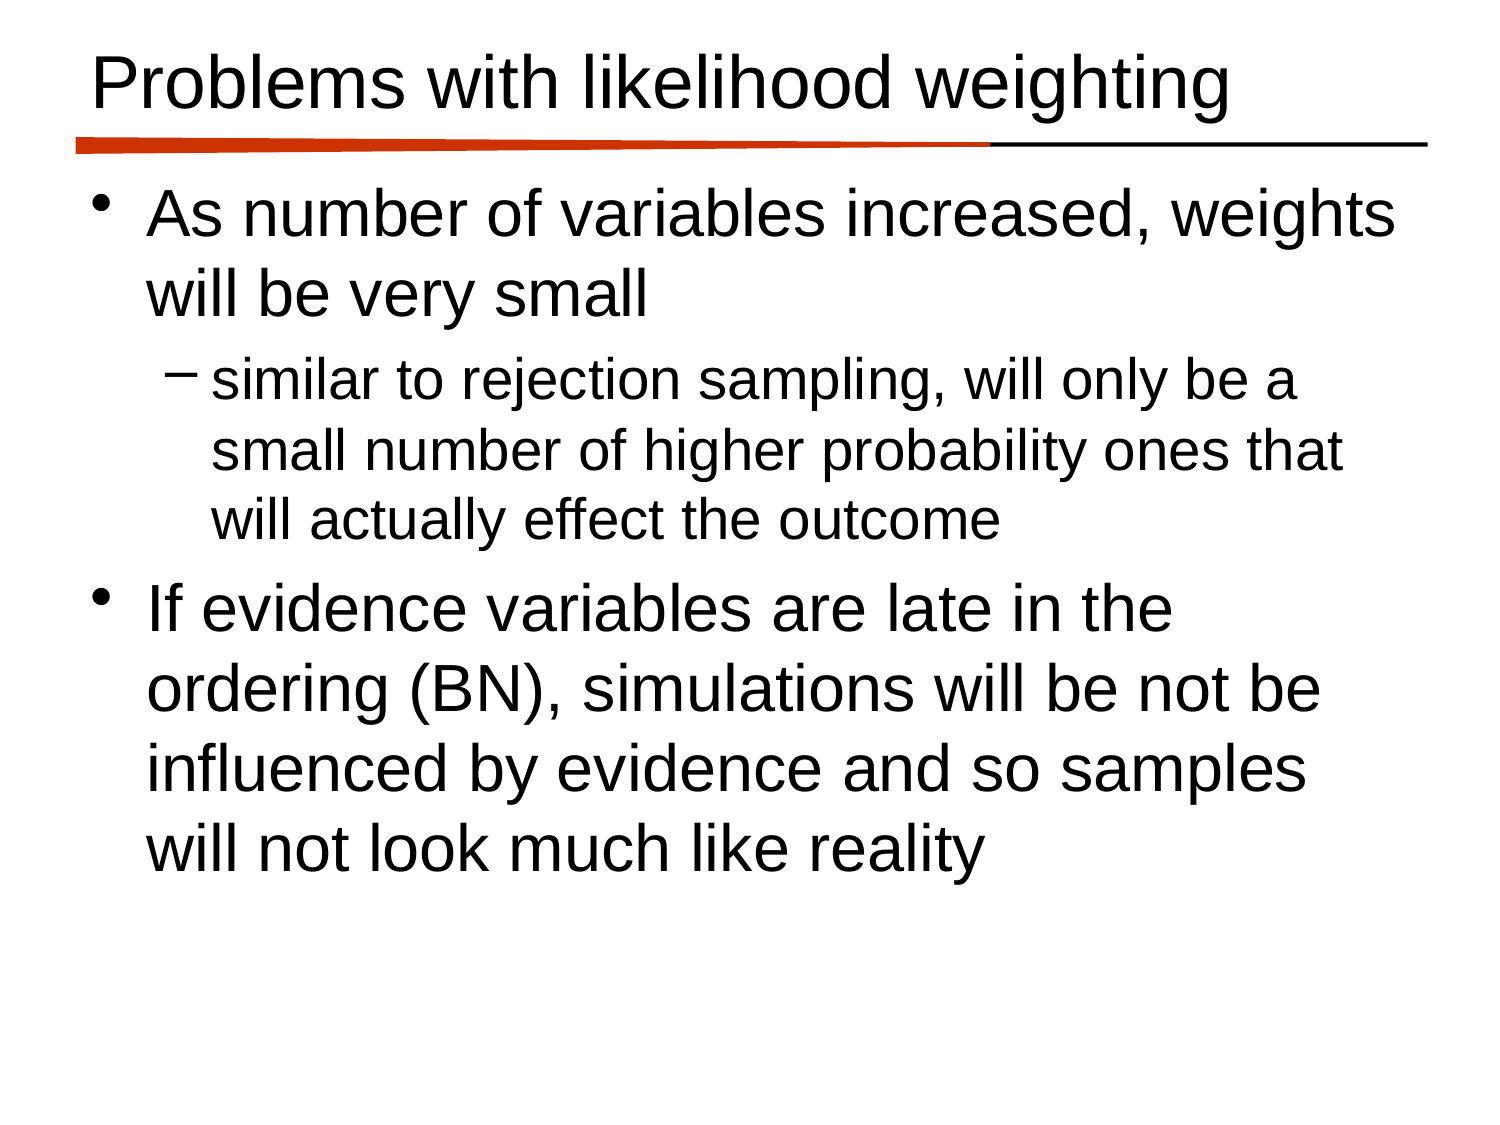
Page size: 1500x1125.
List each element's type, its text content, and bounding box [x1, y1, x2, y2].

list As number of variables increased, weights will be very small similar to rejection sampling, will only be a small number of higher probability ones that will actually effect the outcome If evidence variables are late in the ordering (BN), simulations will be not be influenced by evidence and so samples will not look much like reality [74, 162, 1426, 1006]
title Problems with likelihood weighting [74, 24, 1426, 133]
